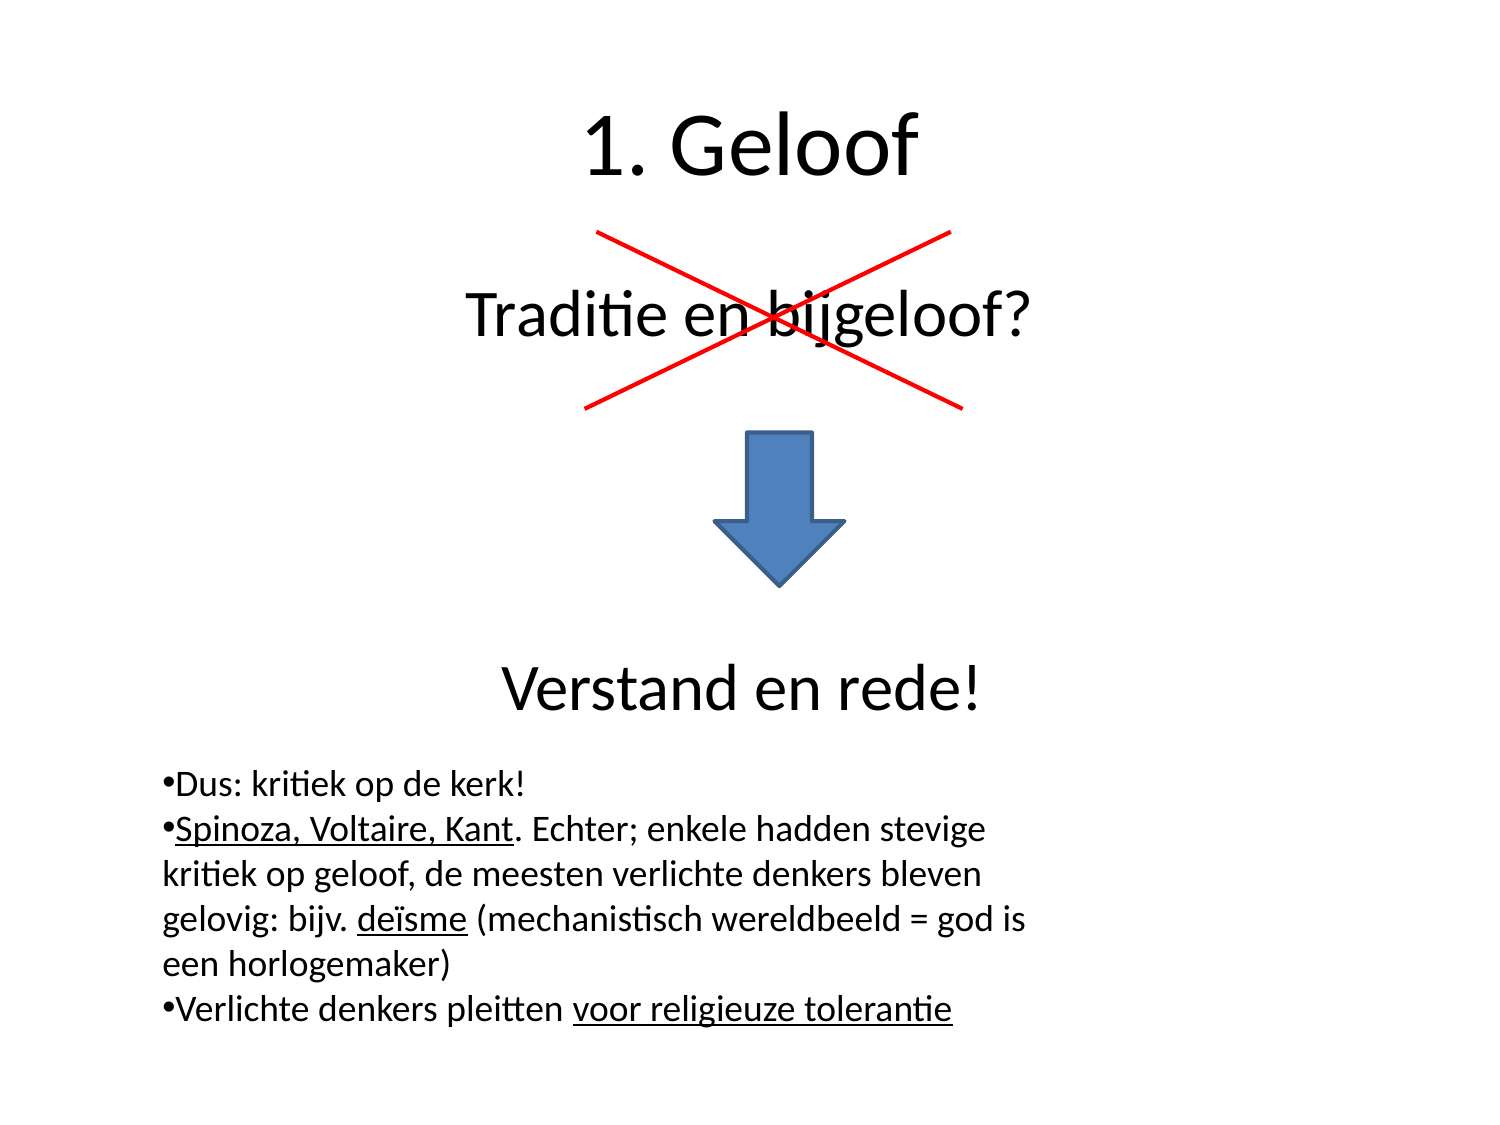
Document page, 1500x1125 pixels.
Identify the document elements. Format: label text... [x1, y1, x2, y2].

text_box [596, 231, 963, 410]
title 1. Geloof [75, 45, 1425, 233]
list Traditie en bijgeloof? Verstand en rede! [75, 262, 1425, 1005]
text_box [712, 430, 847, 589]
text_box Dus: kritiek op de kerk! Spinoza, Voltaire, Kant. Echter; enkele hadden stevige kritiek op geloof, de meesten verlichte denkers bleven gelovig: bijv. deïsme (mechanistisch wereldbeeld = god is een horlogemaker) Verlichte denkers pleitten voor religieuze tolerantie [147, 751, 1093, 1037]
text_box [584, 231, 595, 410]
